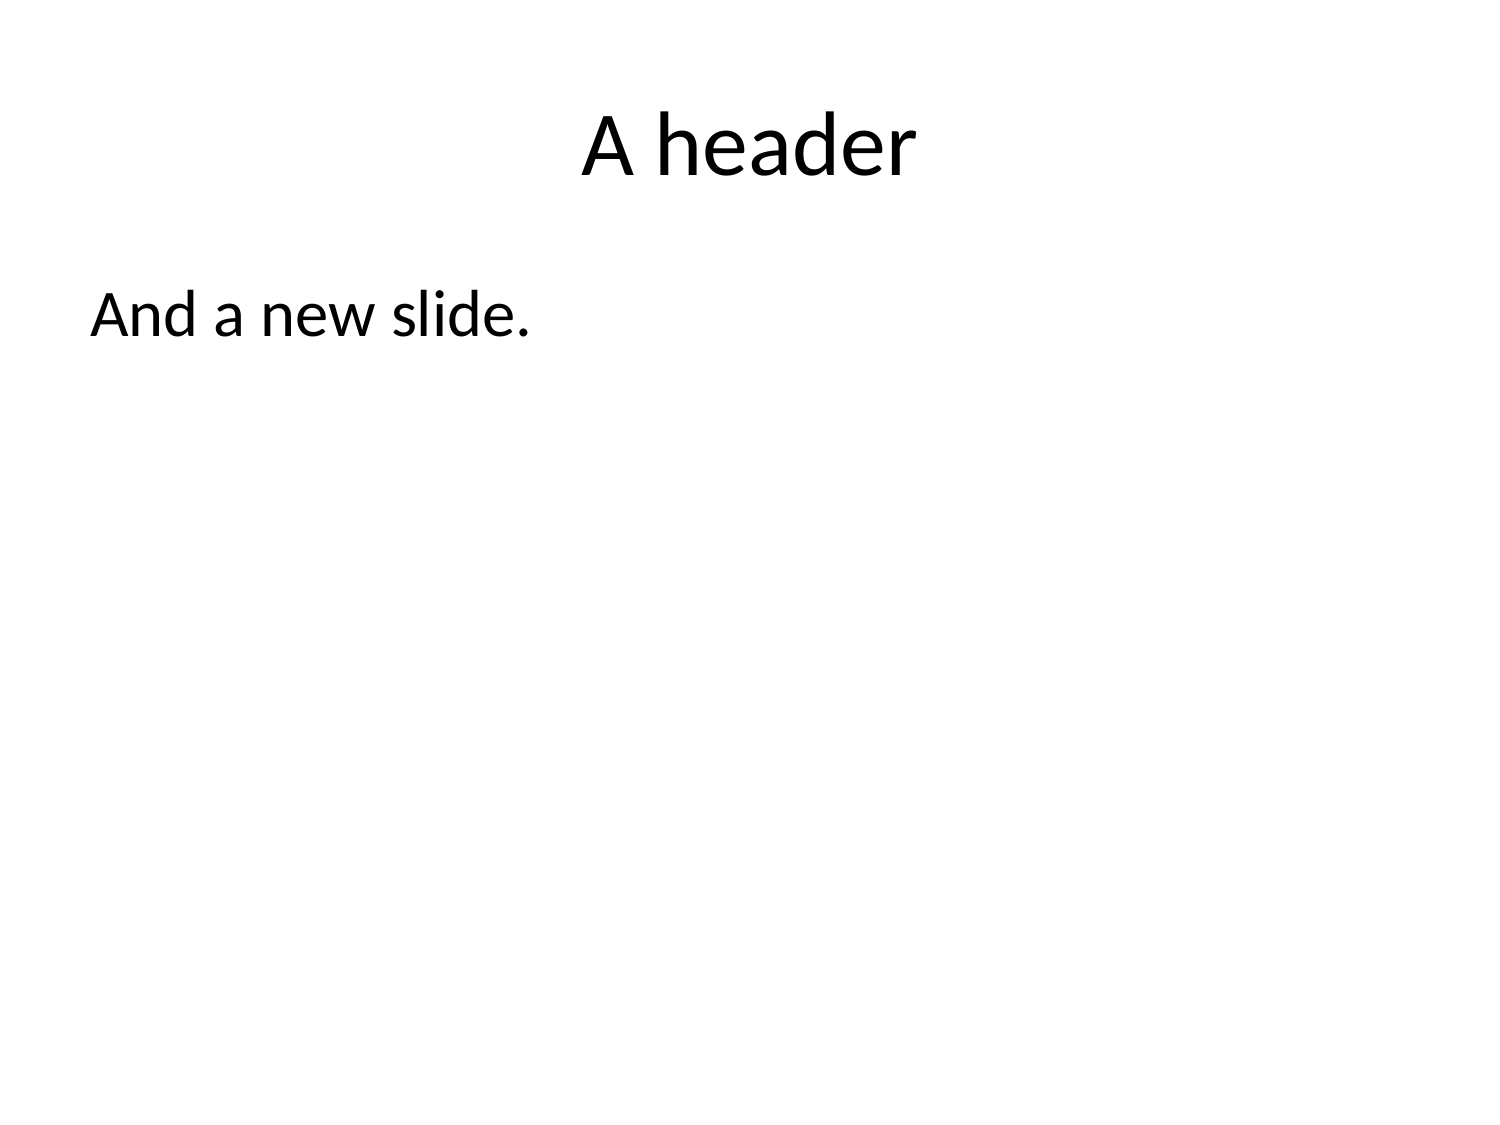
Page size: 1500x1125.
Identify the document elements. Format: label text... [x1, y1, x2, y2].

list And a new slide. [75, 262, 1425, 1005]
title A header [75, 45, 1425, 233]
